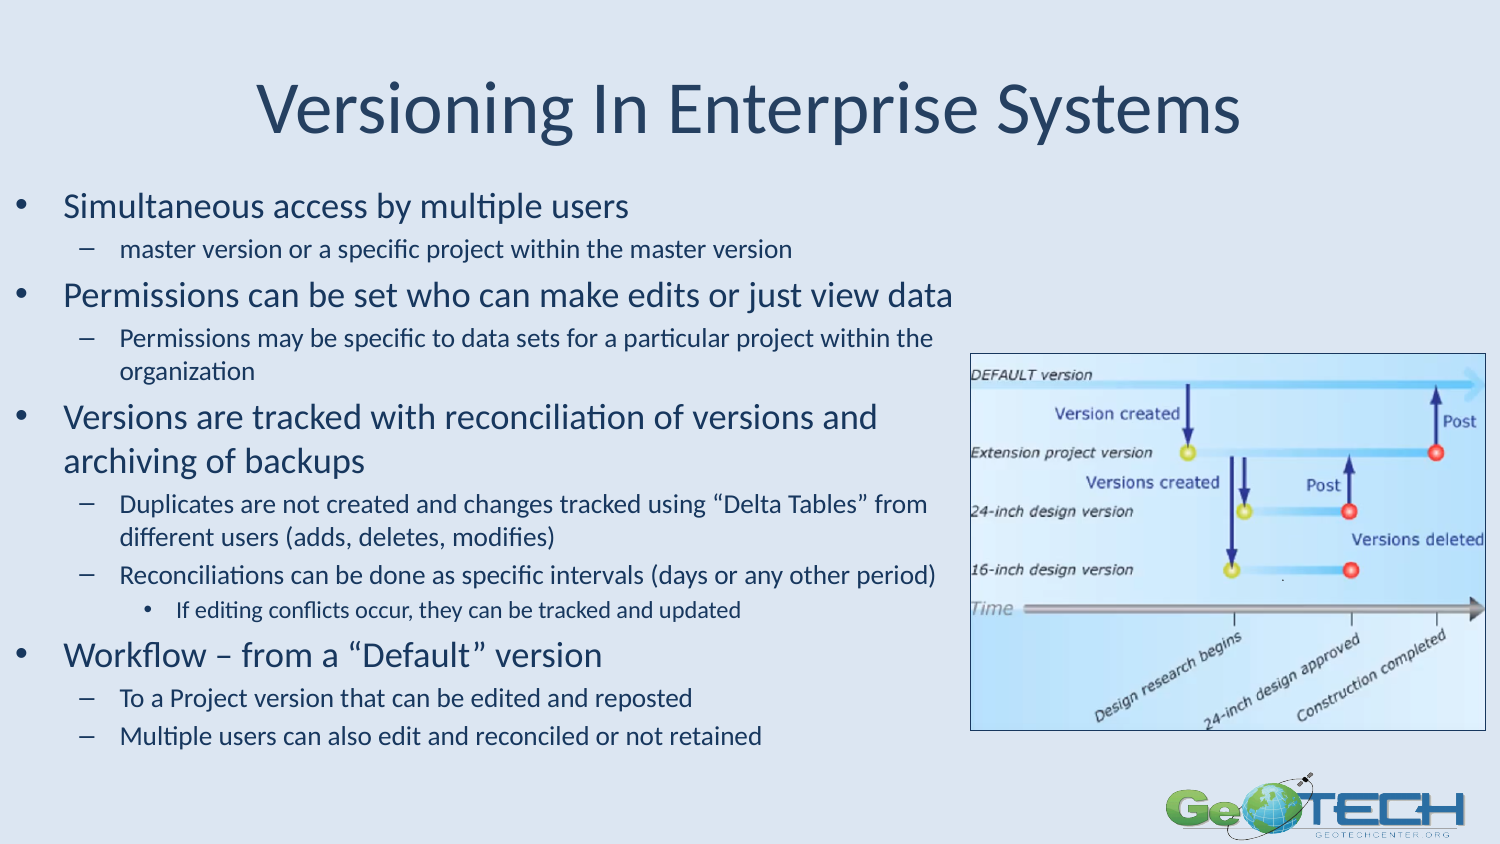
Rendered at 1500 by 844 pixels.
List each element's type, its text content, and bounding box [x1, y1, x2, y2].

list Simultaneous access by multiple users master version or a specific project within the master version Permissions can be set who can make edits or just view data Permissions may be specific to data sets for a particular project within the organization Versions are tracked with reconciliation of versions and archiving of backups Duplicates are not created and changes tracked using “Delta Tables” from different users (adds, deletes, modifies) Reconciliations can be done as specific intervals (days or any other period) If editing conflicts occur, they can be tracked and updated Workflow – from a “Default” version To a Project version that can be edited and reposted Multiple users can also edit and reconciled or not retained [0, 174, 990, 812]
picture [1155, 769, 1478, 844]
picture [970, 352, 1486, 731]
title Versioning In Enterprise Systems [75, 33, 1425, 175]
